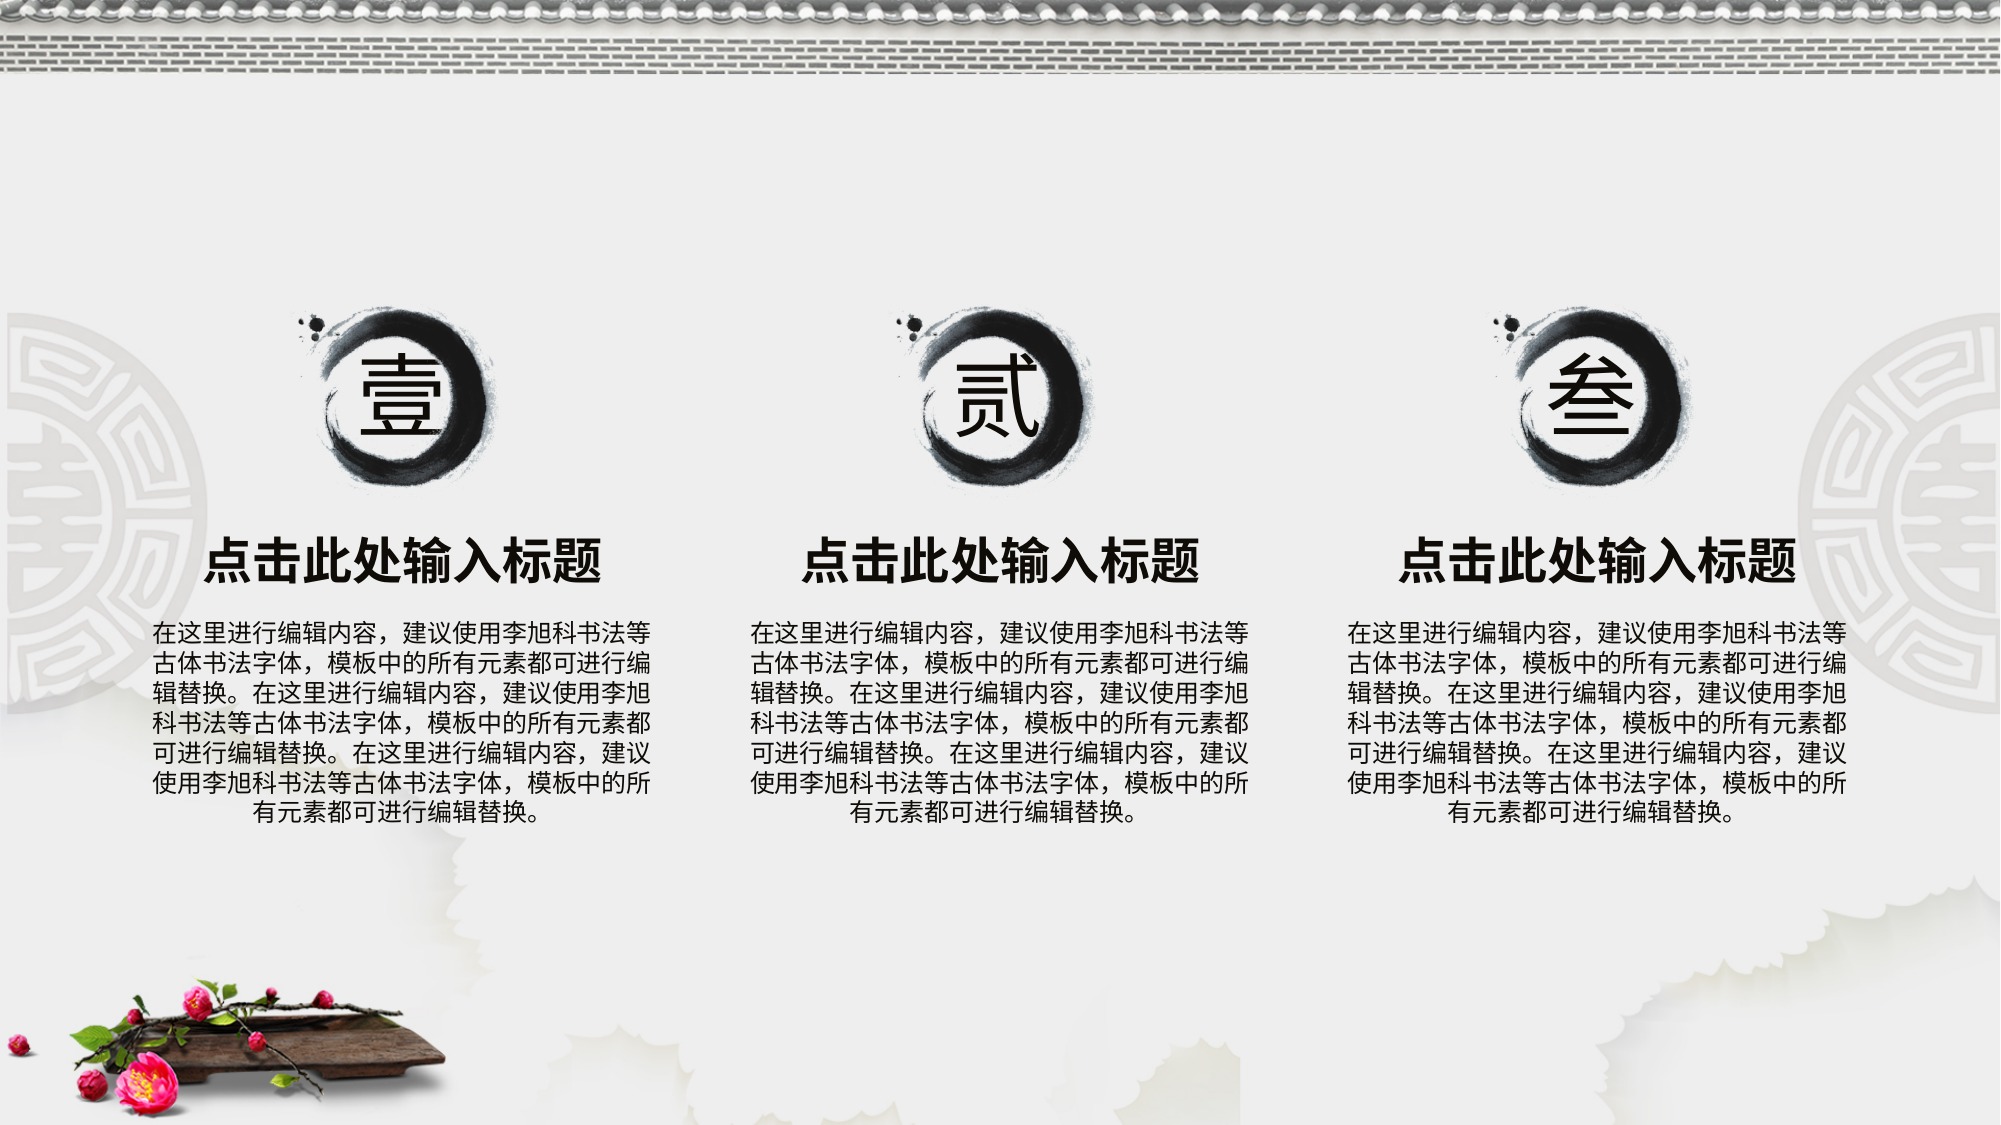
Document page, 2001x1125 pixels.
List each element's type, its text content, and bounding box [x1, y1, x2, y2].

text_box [279, 287, 501, 499]
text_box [877, 287, 1098, 499]
text_box 点击此处输入标题 [156, 521, 648, 597]
text_box 点击此处输入标题 [1352, 521, 1843, 597]
text_box 在这里进行编辑内容，建议使用李旭科书法等古体书法字体，模板中的所有元素都可进行编辑替换。在这里进行编辑内容，建议使用李旭科书法等古体书法字体，模板中的所有元素都可进行编辑替换。在这里进行编辑内容，建议使用李旭科书法等古体书法字体，模板中的所有元素都可进行编辑替换。 [128, 609, 676, 835]
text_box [1474, 287, 1696, 499]
text_box 在这里进行编辑内容，建议使用李旭科书法等古体书法字体，模板中的所有元素都可进行编辑替换。在这里进行编辑内容，建议使用李旭科书法等古体书法字体，模板中的所有元素都可进行编辑替换。在这里进行编辑内容，建议使用李旭科书法等古体书法字体，模板中的所有元素都可进行编辑替换。 [1324, 609, 1871, 835]
text_box 在这里进行编辑内容，建议使用李旭科书法等古体书法字体，模板中的所有元素都可进行编辑替换。在这里进行编辑内容，建议使用李旭科书法等古体书法字体，模板中的所有元素都可进行编辑替换。在这里进行编辑内容，建议使用李旭科书法等古体书法字体，模板中的所有元素都可进行编辑替换。 [726, 609, 1274, 835]
text_box 点击此处输入标题 [754, 521, 1246, 597]
picture [0, 0, 2001, 1125]
